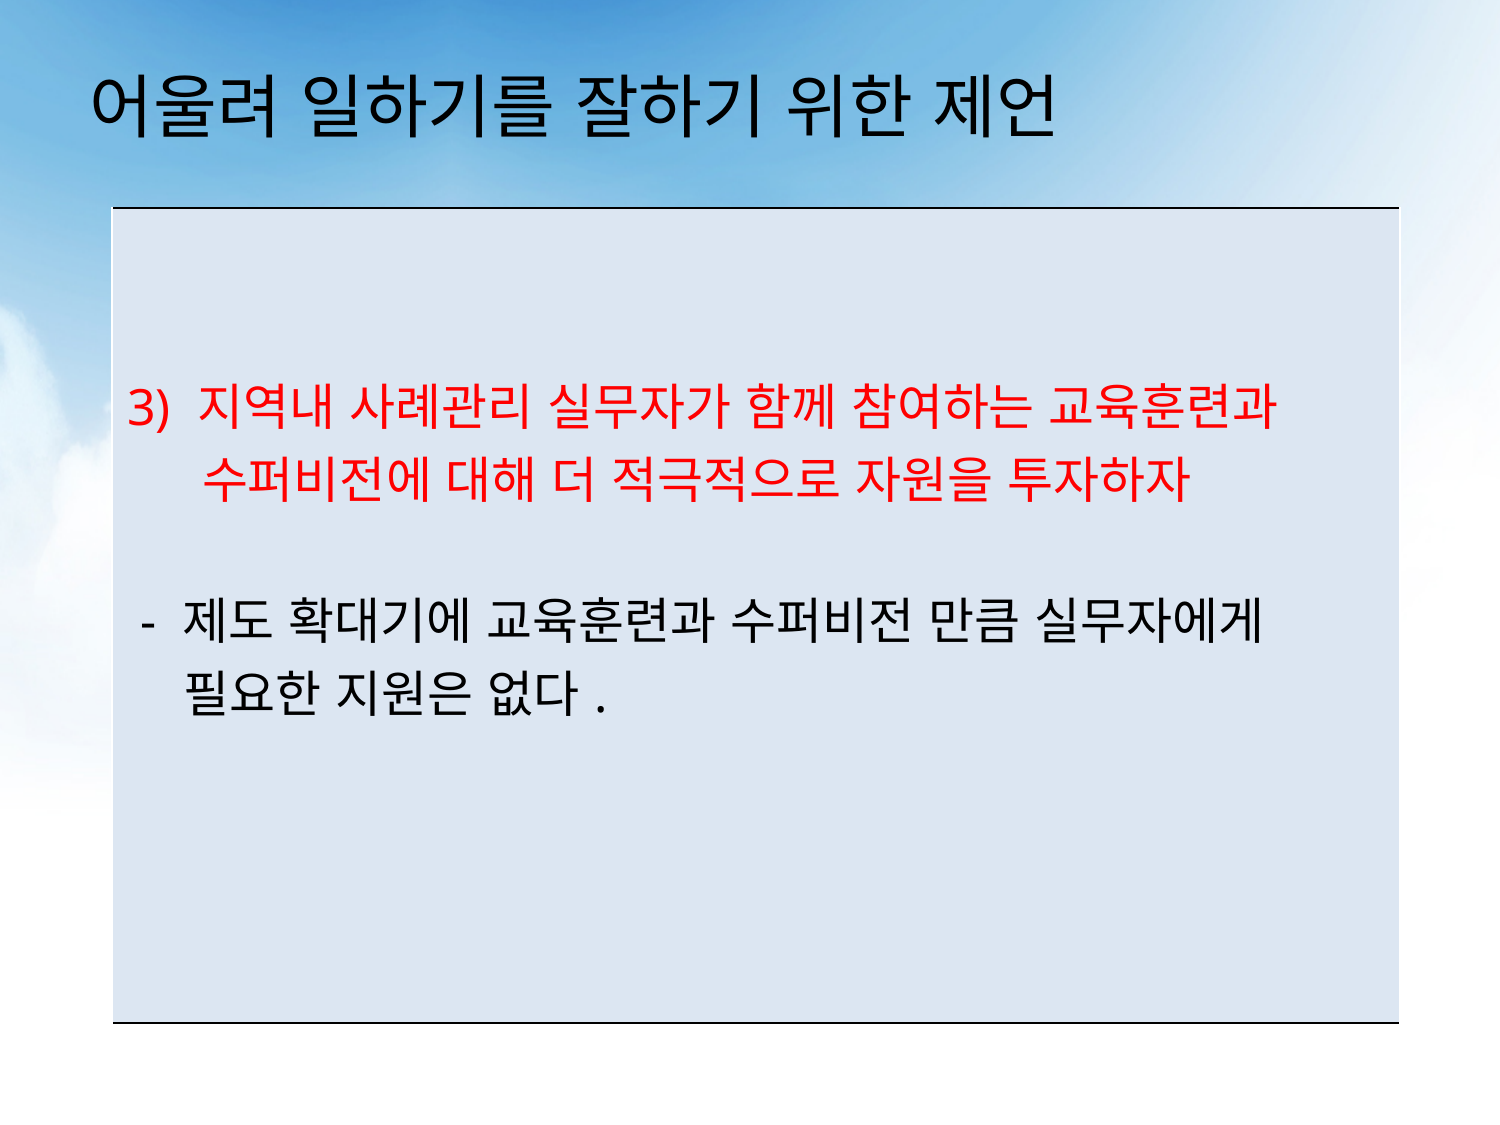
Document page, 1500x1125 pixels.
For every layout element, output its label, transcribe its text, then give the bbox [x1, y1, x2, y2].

title 어울려 일하기를 잘하기 위한 제언 [75, 45, 1424, 161]
table_header 3) 지역내 사례관리 실무자가 함께 참여하는 교육훈련과 수퍼비전에 대해 더 적극적으로 자원을 투자하자 - 제도 확대기에 교육훈련과 수퍼비전 만큼 실무자에게 필요한 지원은 없다. [113, 209, 1399, 1022]
picture [0, 0, 1500, 856]
